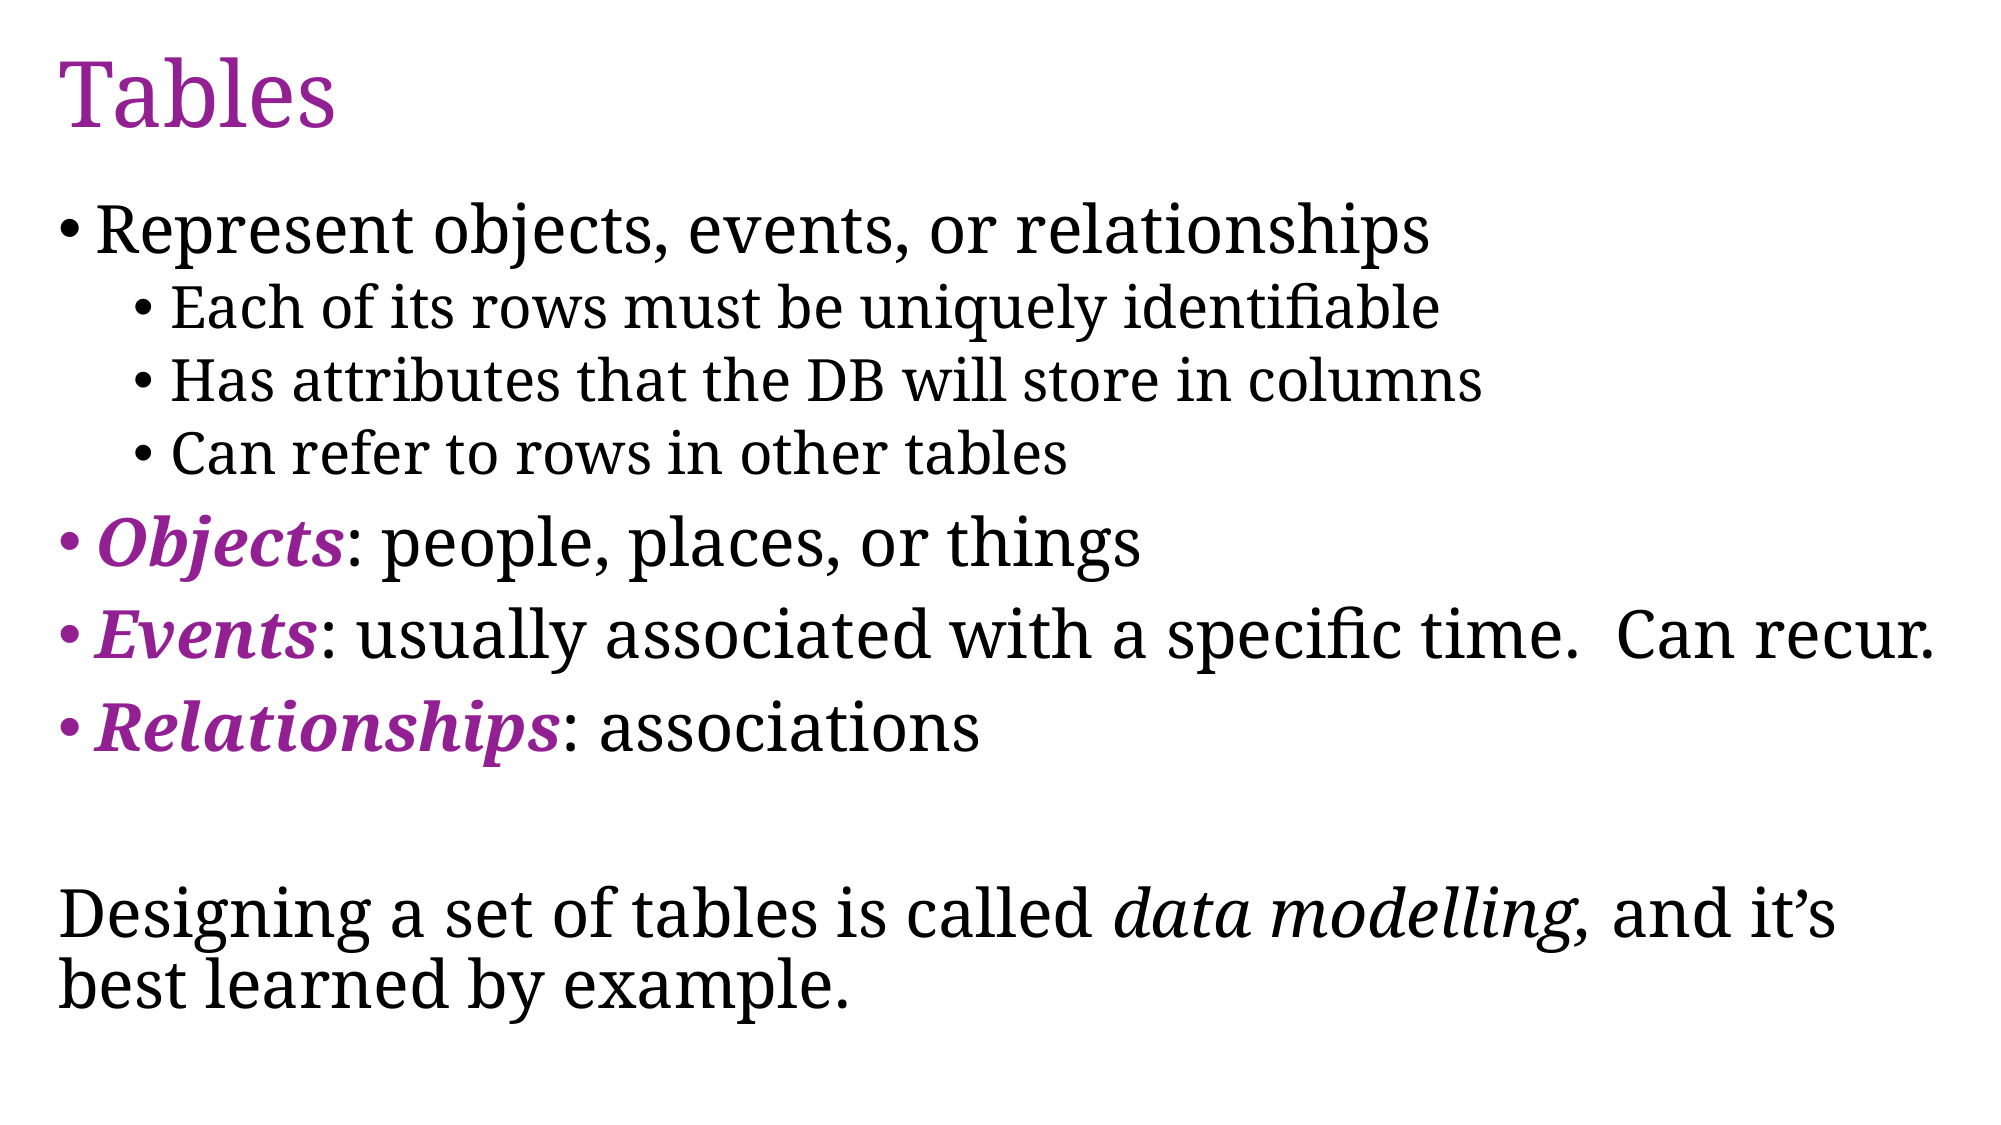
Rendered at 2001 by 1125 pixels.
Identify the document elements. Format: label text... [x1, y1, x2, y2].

title Tables [43, 25, 1953, 171]
list Represent objects, events, or relationships Each of its rows must be uniquely identifiable Has attributes that the DB will store in columns Can refer to rows in other tables Objects: people, places, or things Events: usually associated with a specific time. Can recur. Relationships: associations Designing a set of tables is called data modelling, and it’s best learned by example. [43, 188, 1953, 1106]
